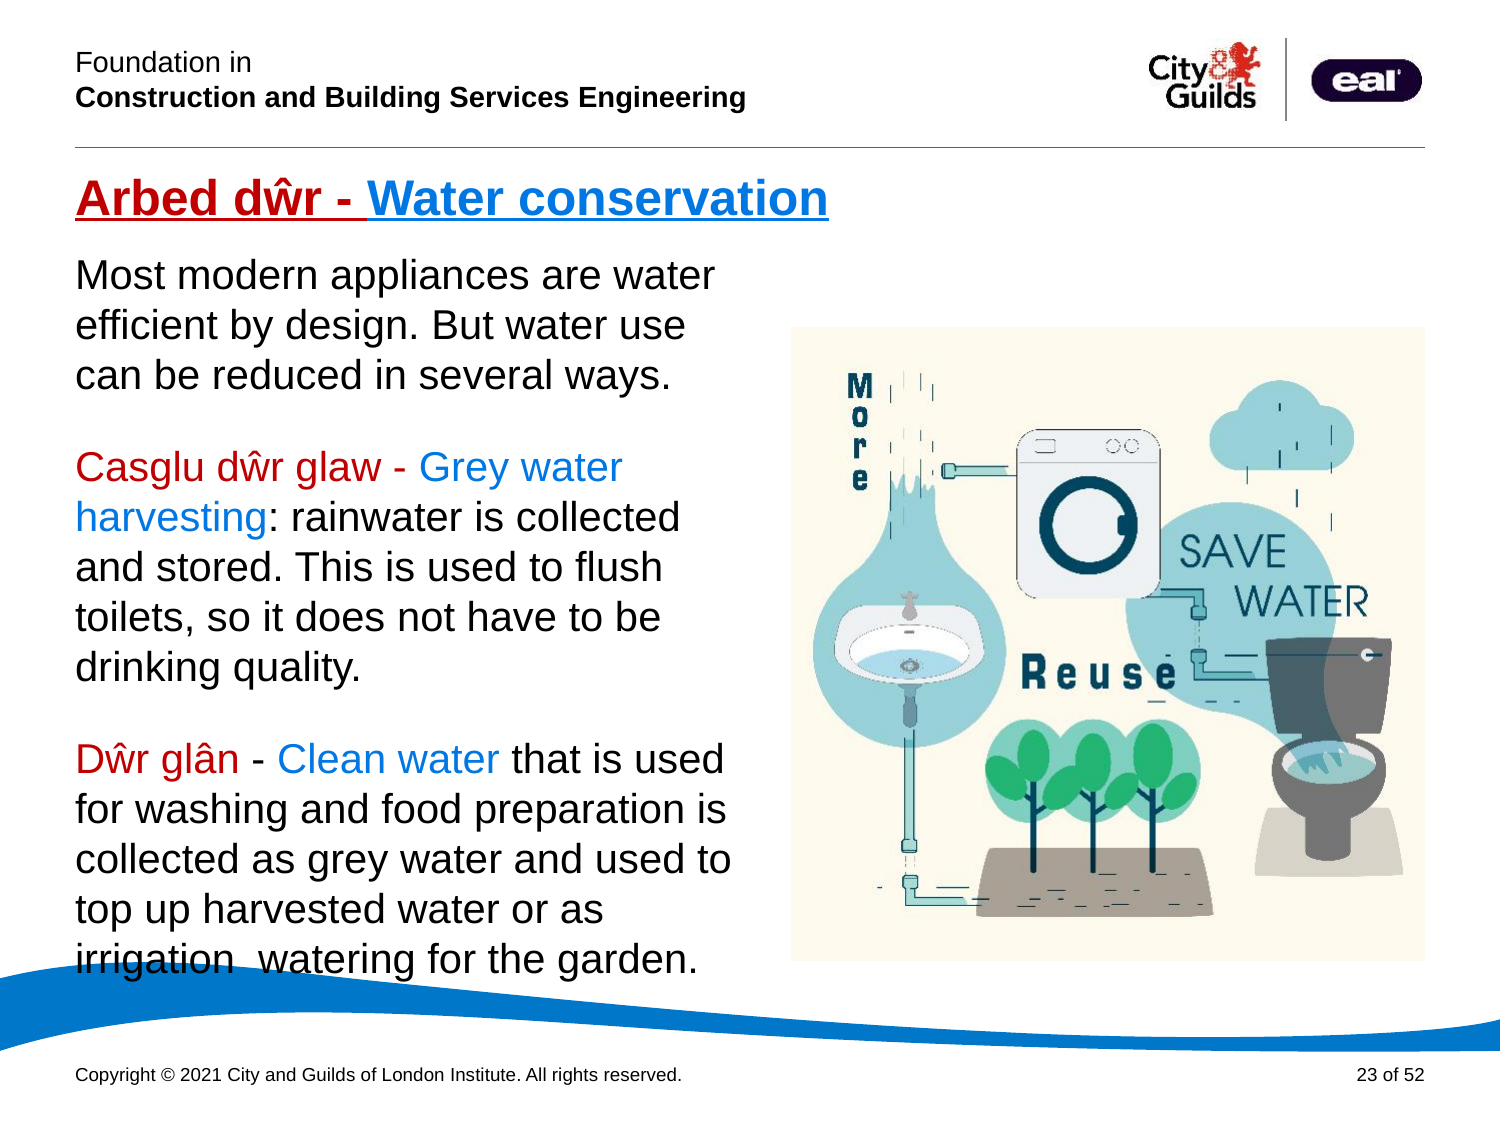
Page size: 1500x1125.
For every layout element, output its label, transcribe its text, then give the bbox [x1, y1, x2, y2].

title Arbed dŵr - Water conservation [74, 165, 1426, 229]
picture [1149, 38, 1422, 121]
picture [791, 327, 1426, 962]
list Most modern appliances are water efficient by design. But water use can be reduced in several ways. Casglu dŵr glaw - Grey water harvesting: rainwater is collected and stored. This is used to flush toilets, so it does not have to be drinking quality. Dŵr glân - Clean water that is used for washing and food preparation is collected as grey water and used to top up harvested water or as irrigation watering for the garden. [74, 247, 751, 946]
